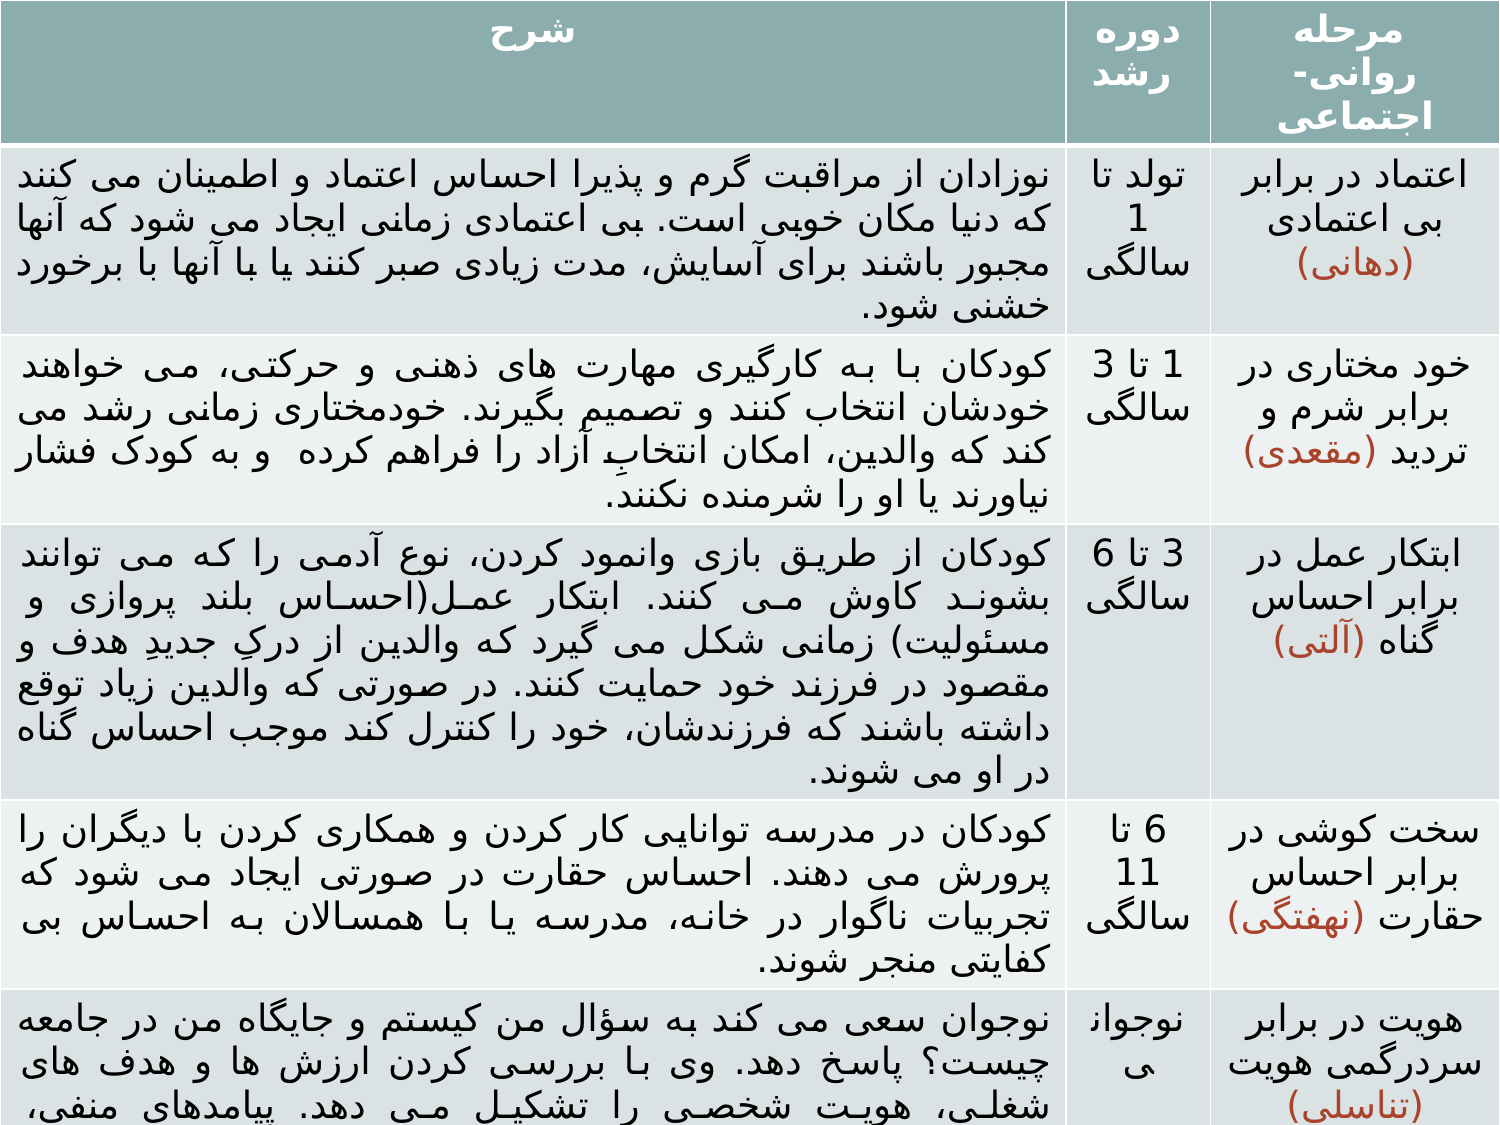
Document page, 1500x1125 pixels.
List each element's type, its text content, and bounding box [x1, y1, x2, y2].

table_cell کودکان از طریق بازی وانمود کردن، نوع آدمی را که می توانند بشوند کاوش می کنند. ابتکار عمل(احساس بلند پروازی و مسئولیت) زمانی شکل می گیرد که والدین از درکِ جدیدِ هدف و مقصود در فرزند خود حمایت کنند. در صورتی که والدین زیاد توقع داشته باشند که فرزندشان، خود را کنترل کند موجب احساس گناه در او می شوند. [1, 525, 1065, 799]
table_cell اعتماد در برابر بی اعتمادی (دهانی) [1211, 148, 1499, 334]
table_cell کودکان در مدرسه توانایی کار کردن و همکاری کردن با دیگران را پرورش می دهند. احساس حقارت در صورتی ایجاد می شود که تجربیات ناگوار در خانه، مدرسه یا با همسالان به احساس بی کفایتی منجر شوند. [1, 801, 1065, 988]
table_cell خود مختاری در برابر شرم و تردید (مقعدی) [1211, 336, 1499, 523]
table_cell کودکان با به کارگیری مهارت های ذهنی و حرکتی، می خواهند خودشان انتخاب کنند و تصمیم بگیرند. خودمختاری زمانی رشد می کند که والدین، امکان انتخابِ آزاد را فراهم کرده و به کودک فشار نیاورند یا او را شرمنده نکنند. [1, 336, 1065, 523]
table_cell سخت کوشی در برابر احساس حقارت (نهفتگی) [1211, 801, 1499, 988]
table_cell 3 تا 6 سالگی [1067, 525, 1210, 799]
table_header دوره رشد [1067, 1, 1210, 143]
footer www.modirkade.ir [50, 1051, 638, 1112]
table_cell نوجوانی [1067, 990, 1210, 1125]
table_cell ابتکار عمل در برابر احساس گناه (آلتی) [1211, 525, 1499, 799]
table_cell 6 تا 11 سالگی [1067, 801, 1210, 988]
table_cell نوزادان از مراقبت گرم و پذیرا احساس اعتماد و اطمینان می کنند که دنیا مکان خوبی است. بی اعتمادی زمانی ایجاد می شود که آنها مجبور باشند برای آسایش، مدت زیادی صبر کنند یا با آنها با برخورد خشنی شود. [1, 148, 1065, 334]
table_header شرح [1, 1, 1065, 143]
table_cell 1 تا 3 سالگی [1067, 336, 1210, 523]
table_cell نوجوان سعی می کند به سؤال من کیستم و جایگاه من در جامعه چیست؟ پاسخ دهد. وی با بررسی کردن ارزش ها و هدف های شغلی، هویت شخصی را تشکیل می دهد. پیامدهای منفی، سردرگمی درباره نقش های بزرگسالی در آینده است. [1, 990, 1065, 1125]
table_header مرحله روانی- اجتماعی [1211, 1, 1499, 143]
table_cell تولد تا 1 سالگی [1067, 148, 1210, 334]
table_cell هویت در برابر سردرگمی هویت (تناسلی) [1211, 990, 1499, 1125]
